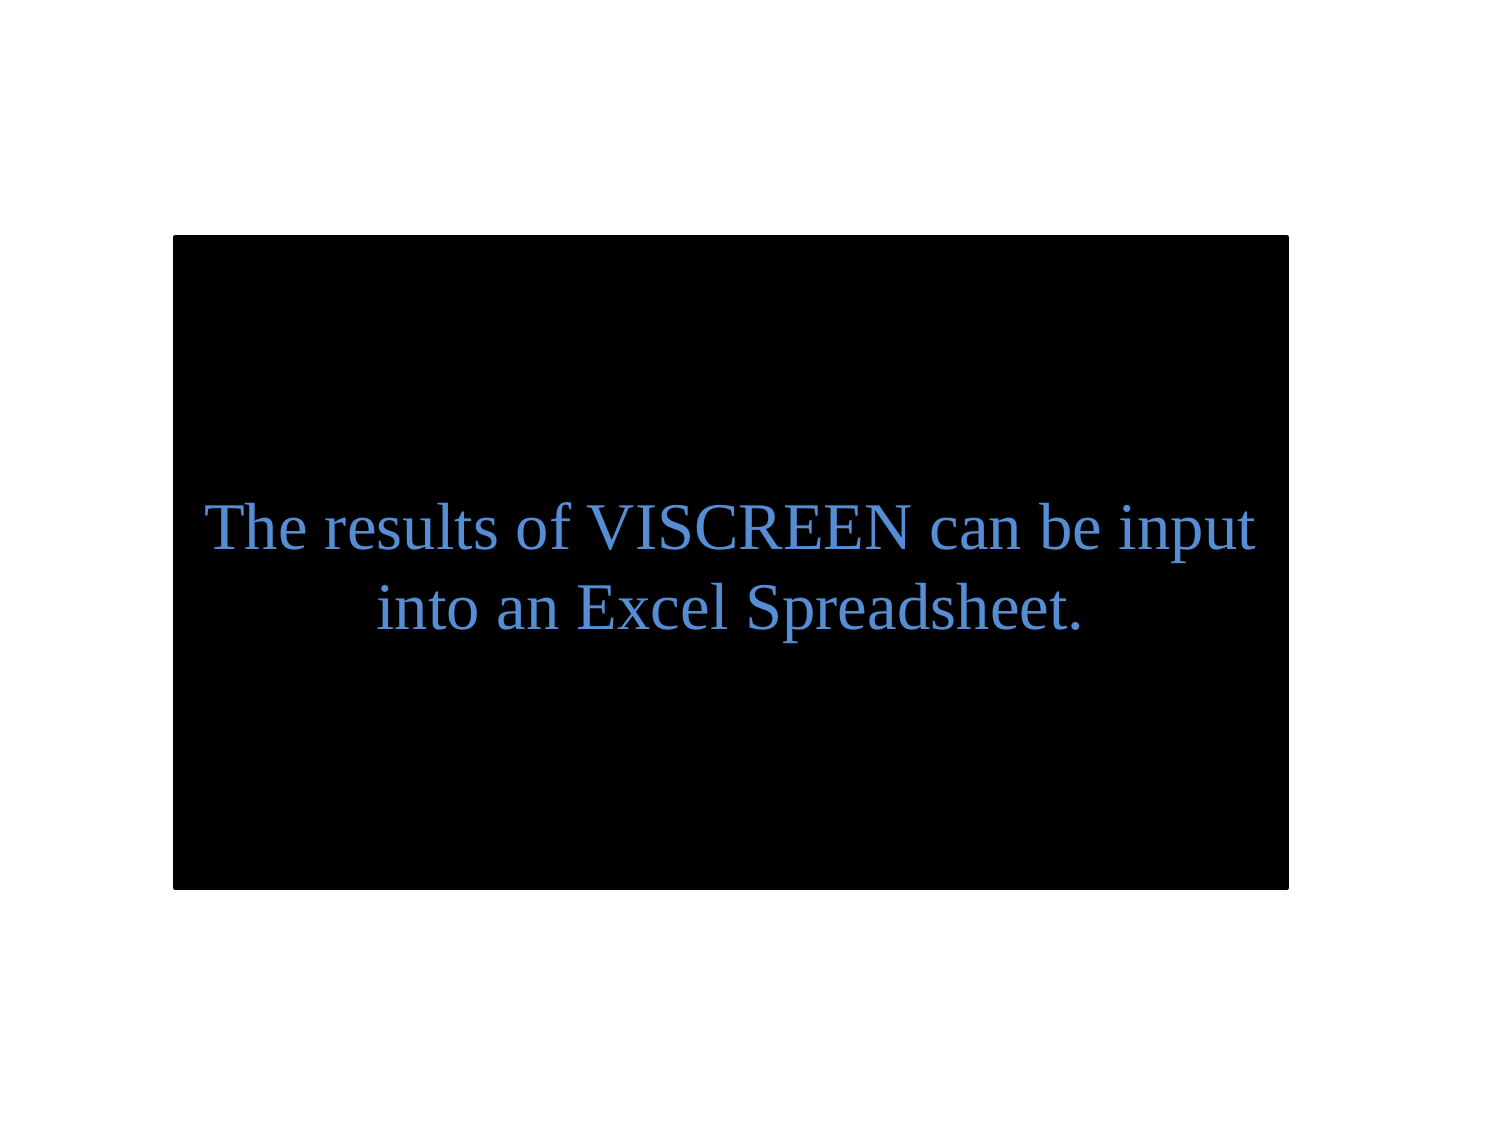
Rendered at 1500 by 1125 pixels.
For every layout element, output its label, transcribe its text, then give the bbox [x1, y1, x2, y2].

text_box The results of VISCREEN can be input into an Excel Spreadsheet. [173, 235, 1289, 890]
